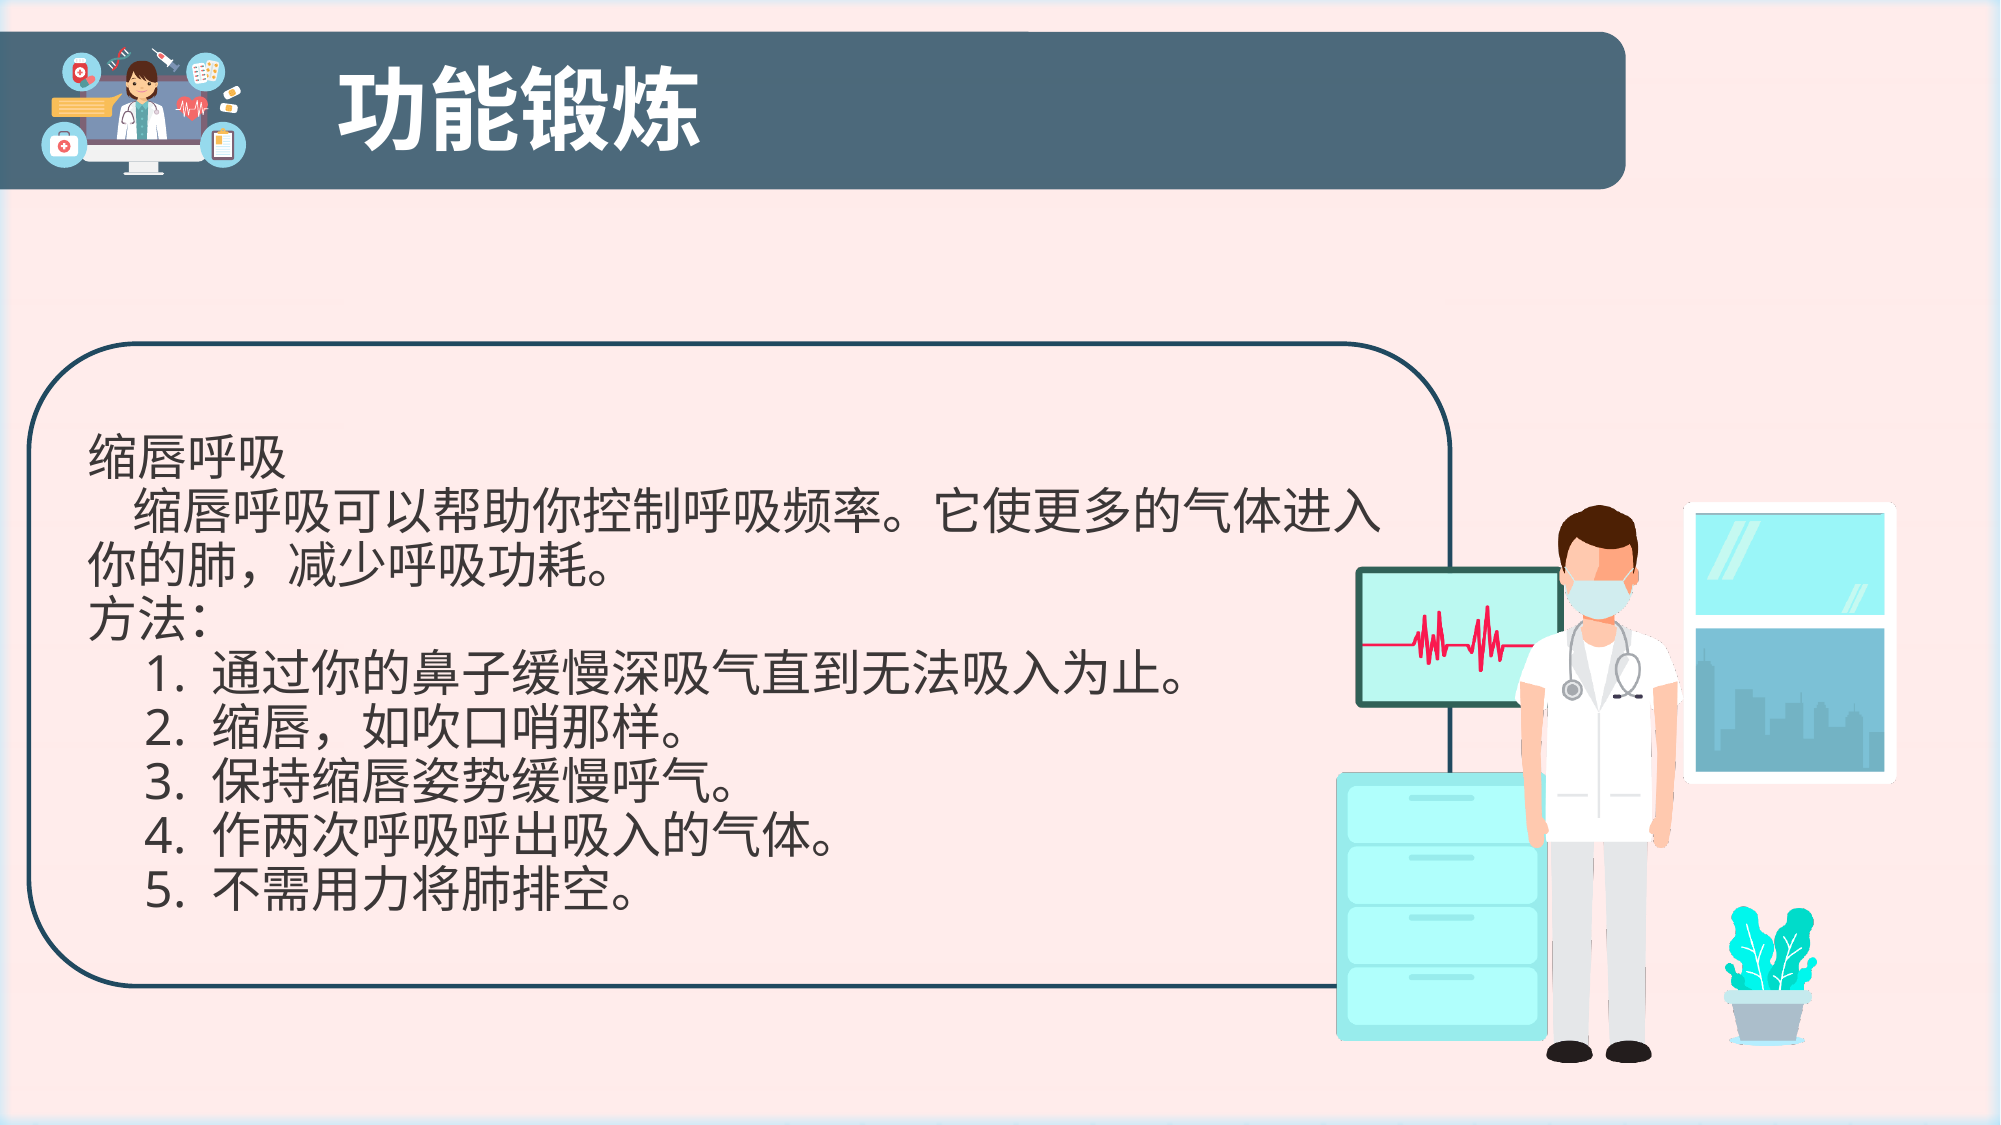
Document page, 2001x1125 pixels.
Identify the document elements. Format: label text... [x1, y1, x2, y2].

text_box 功能锻炼 [321, 44, 1034, 170]
text_box [27, 342, 1452, 988]
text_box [41, 46, 246, 175]
text_box [3, 1, 1995, 1120]
text_box [0, 30, 1627, 191]
picture [9, 5, 1989, 1118]
text_box [0, 0, 2000, 1125]
text_box 缩唇呼吸 缩唇呼吸可以帮助你控制呼吸频率。它使更多的气体进入你的肺，减少呼吸功耗。 方法： 1. 通过你的鼻子缓慢深吸气直到无法吸入为止。 2. 缩唇，如吹口哨那样。 3. 保持缩唇姿势缓慢呼气。 4. 作两次呼吸呼出吸入的气体。 5. 不需用力将肺排空。 [72, 424, 1423, 957]
